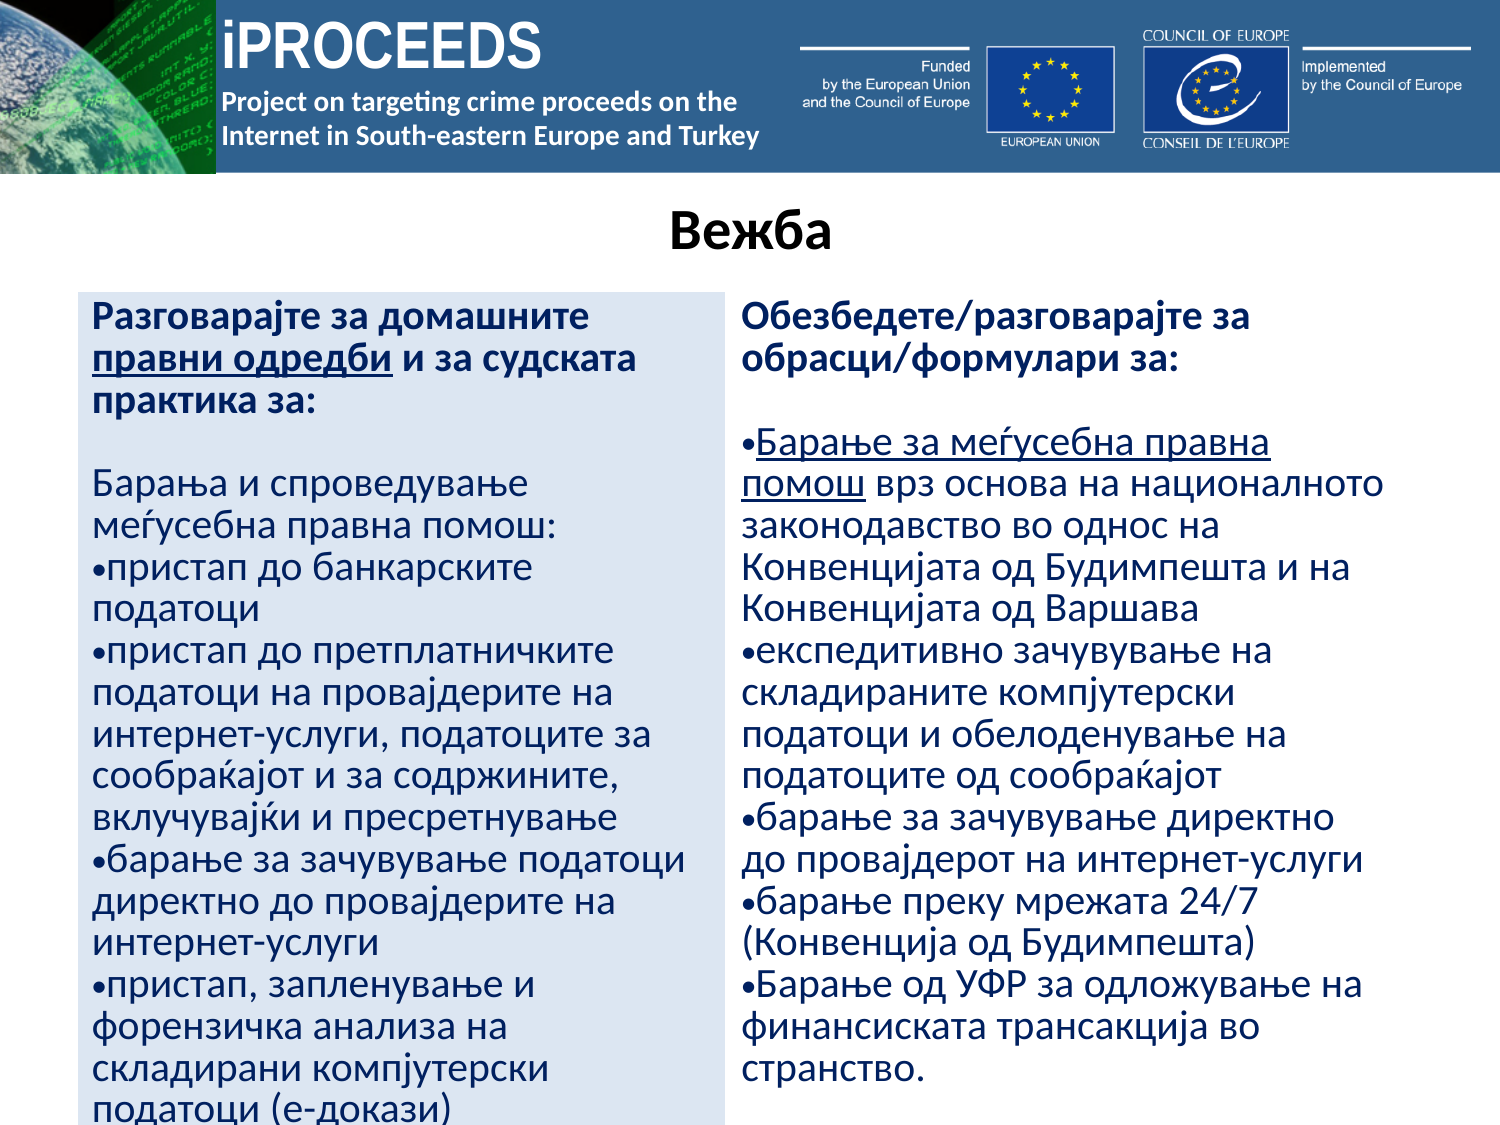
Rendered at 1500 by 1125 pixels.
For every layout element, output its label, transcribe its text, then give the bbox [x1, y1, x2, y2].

picture [800, 30, 1471, 148]
title Вежба [76, 172, 1427, 279]
table_header Разговарајте за домашните правни одредби и за судската практика за: Барања и спроведување меѓусебна правна помош: пристап до банкарските податоци пристап до претплатничките податоци на провајдерите на интернет-услуги, податоците за сообраќајот и за содржините, вклучувајќи и пресретнување барање за зачувување податоци директно до провајдерите на интернет-услуги пристап, запленување и форензичка анализа на складирани компјутерски податоци (е-докази) Замрзнување на трансакција/имот Конфискација на имот Споделување на имот [78, 292, 725, 1125]
table_header Обезбедете/разговарајте за обрасци/формулари за: Барање за меѓусебна правна помош врз основа на националното законодавство во однос на Конвенцијата од Будимпешта и на Конвенцијата од Варшава експедитивно зачувување на складираните компјутерски податоци и обелоденување на податоците од сообраќајот барање за зачувување директно до провајдерот на интернет-услуги барање преку мрежата 24/7 (Конвенција од Будимпешта) Барање од УФР за одложување на финансиската трансакција во странство. [727, 292, 1399, 1125]
picture [0, 0, 216, 174]
